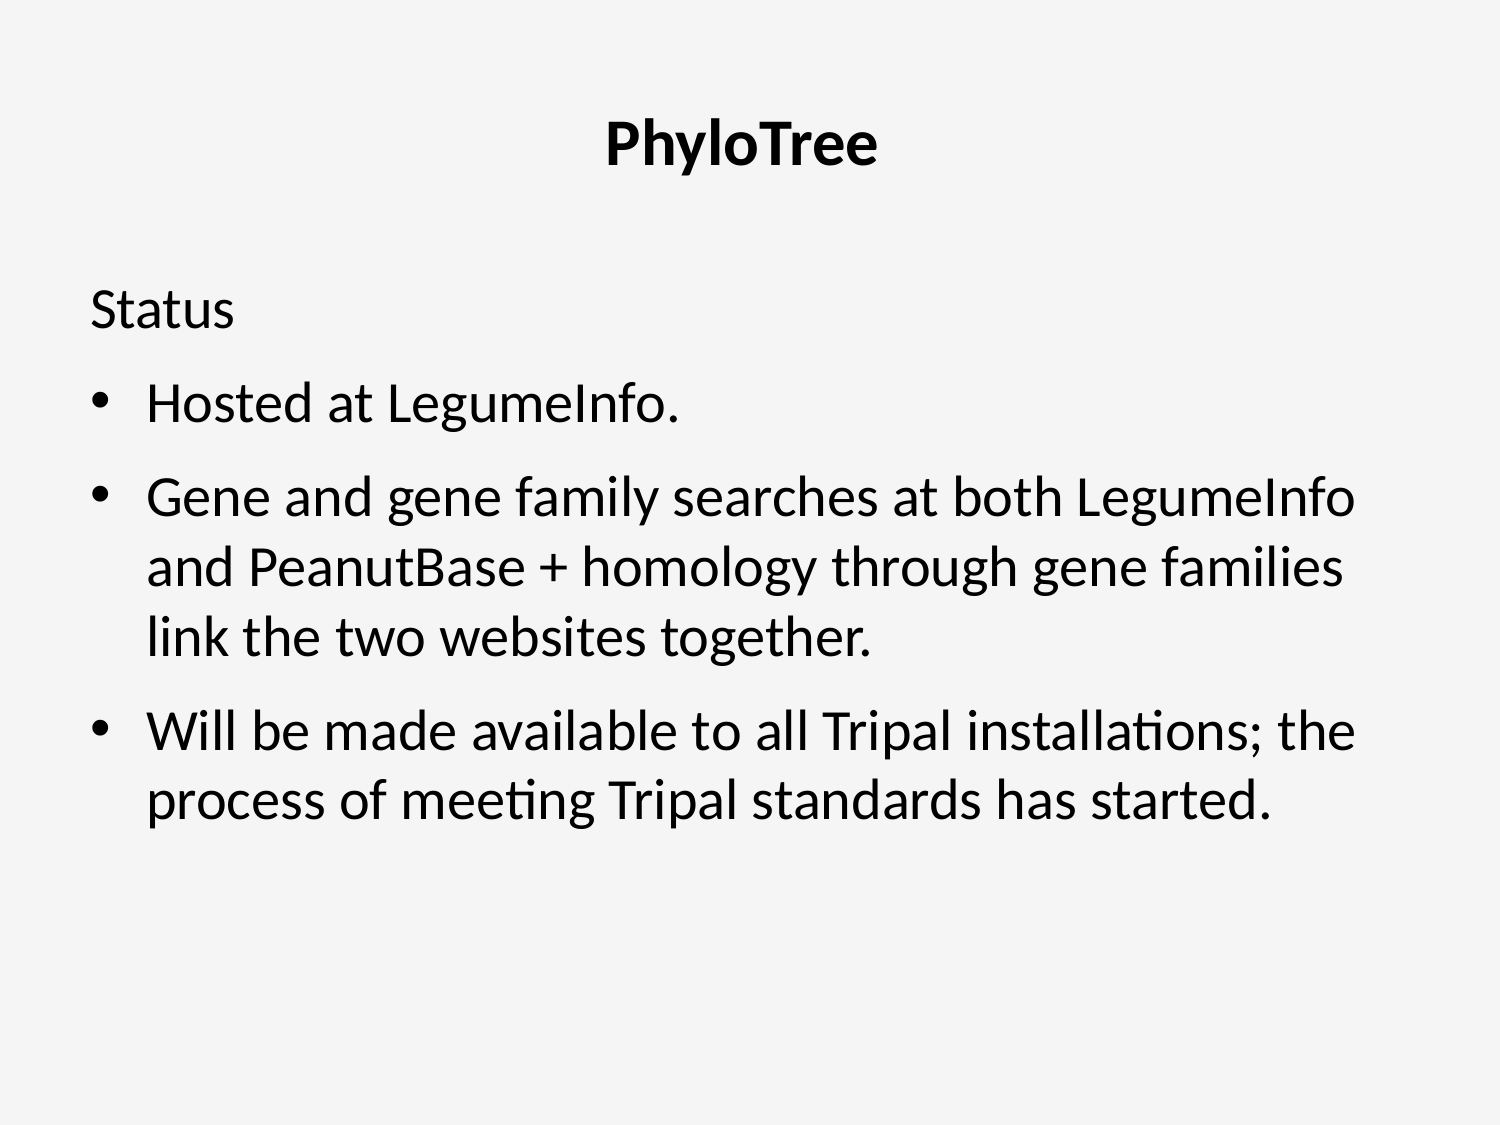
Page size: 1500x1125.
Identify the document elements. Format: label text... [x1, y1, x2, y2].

list Status Hosted at LegumeInfo. Gene and gene family searches at both LegumeInfo and PeanutBase + homology through gene families link the two websites together. Will be made available to all Tripal installations; the process of meeting Tripal standards has started. [75, 262, 1425, 1005]
title PhyloTree [75, 45, 1425, 233]
